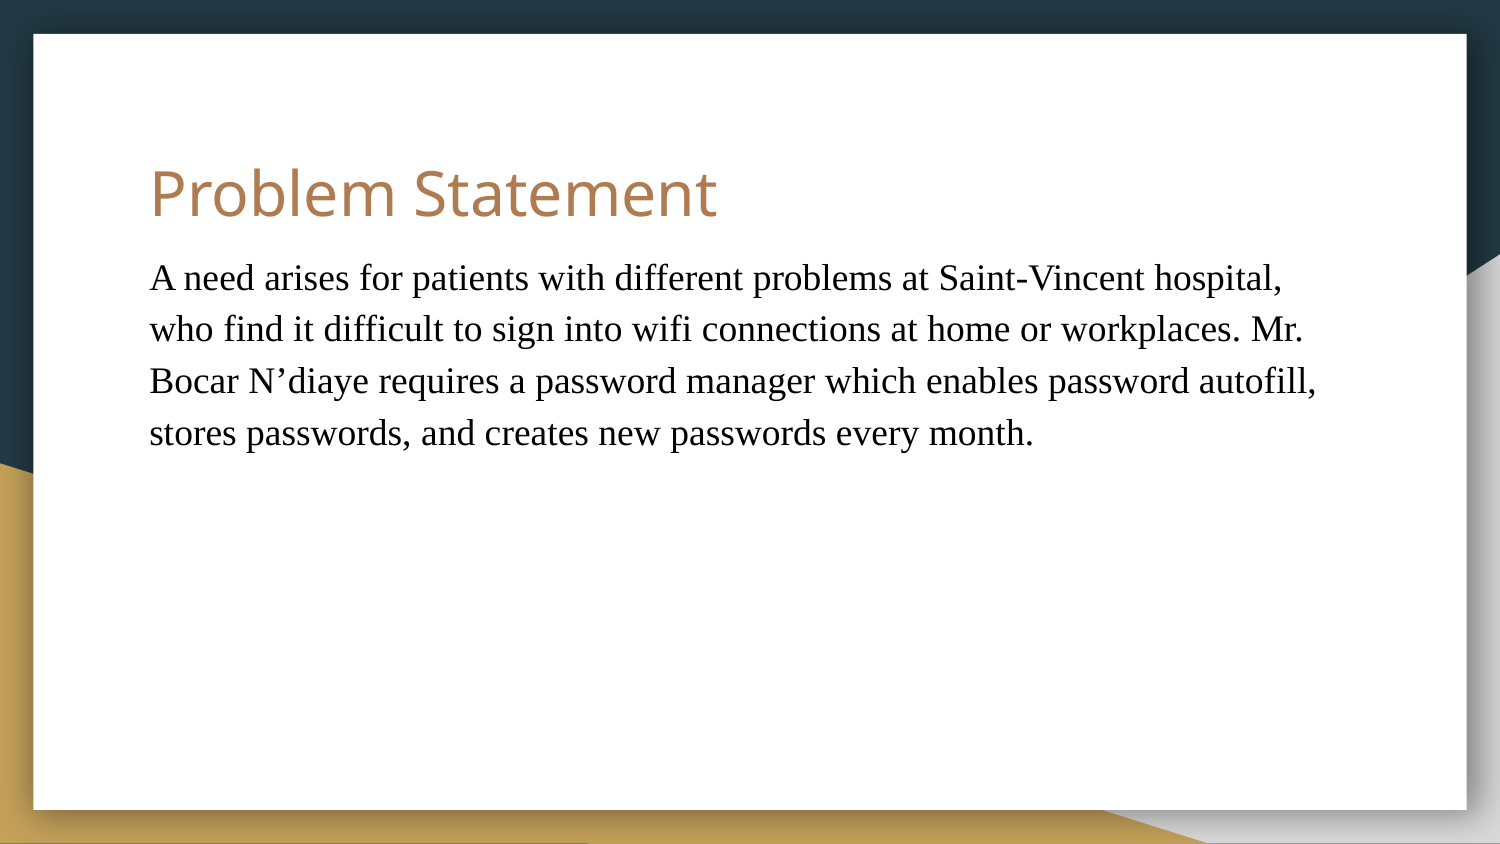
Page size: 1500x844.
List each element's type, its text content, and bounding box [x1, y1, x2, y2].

title Problem Statement [134, 138, 1366, 230]
list A need arises for patients with different problems at Saint-Vincent hospital, who find it difficult to sign into wifi connections at home or workplaces. Mr. Bocar N’diaye requires a password manager which enables password autofill, stores passwords, and creates new passwords every month. [134, 230, 1366, 633]
